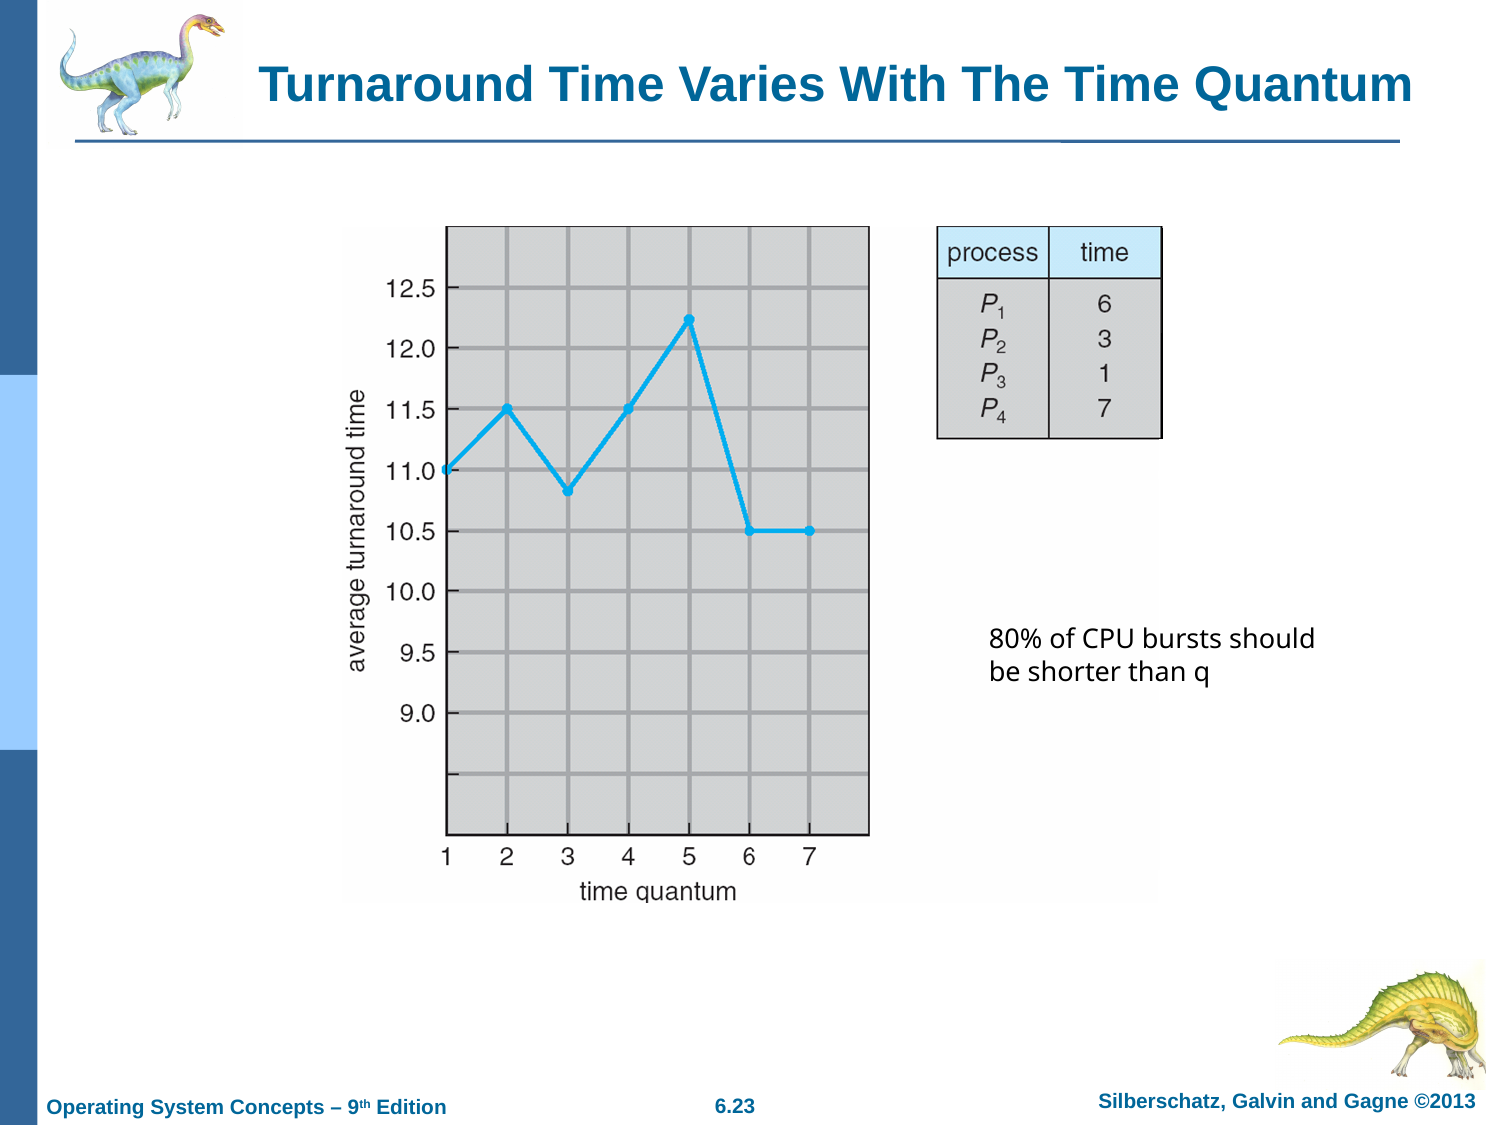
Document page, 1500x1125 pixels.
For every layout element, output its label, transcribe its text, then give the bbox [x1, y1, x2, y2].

picture [1275, 959, 1486, 1090]
picture [341, 225, 1164, 903]
title Turnaround Time Varies With The Time Quantum [136, 43, 1500, 119]
picture [46, 0, 243, 149]
text_box 80% of CPU bursts should be shorter than q [1168, 614, 1354, 695]
